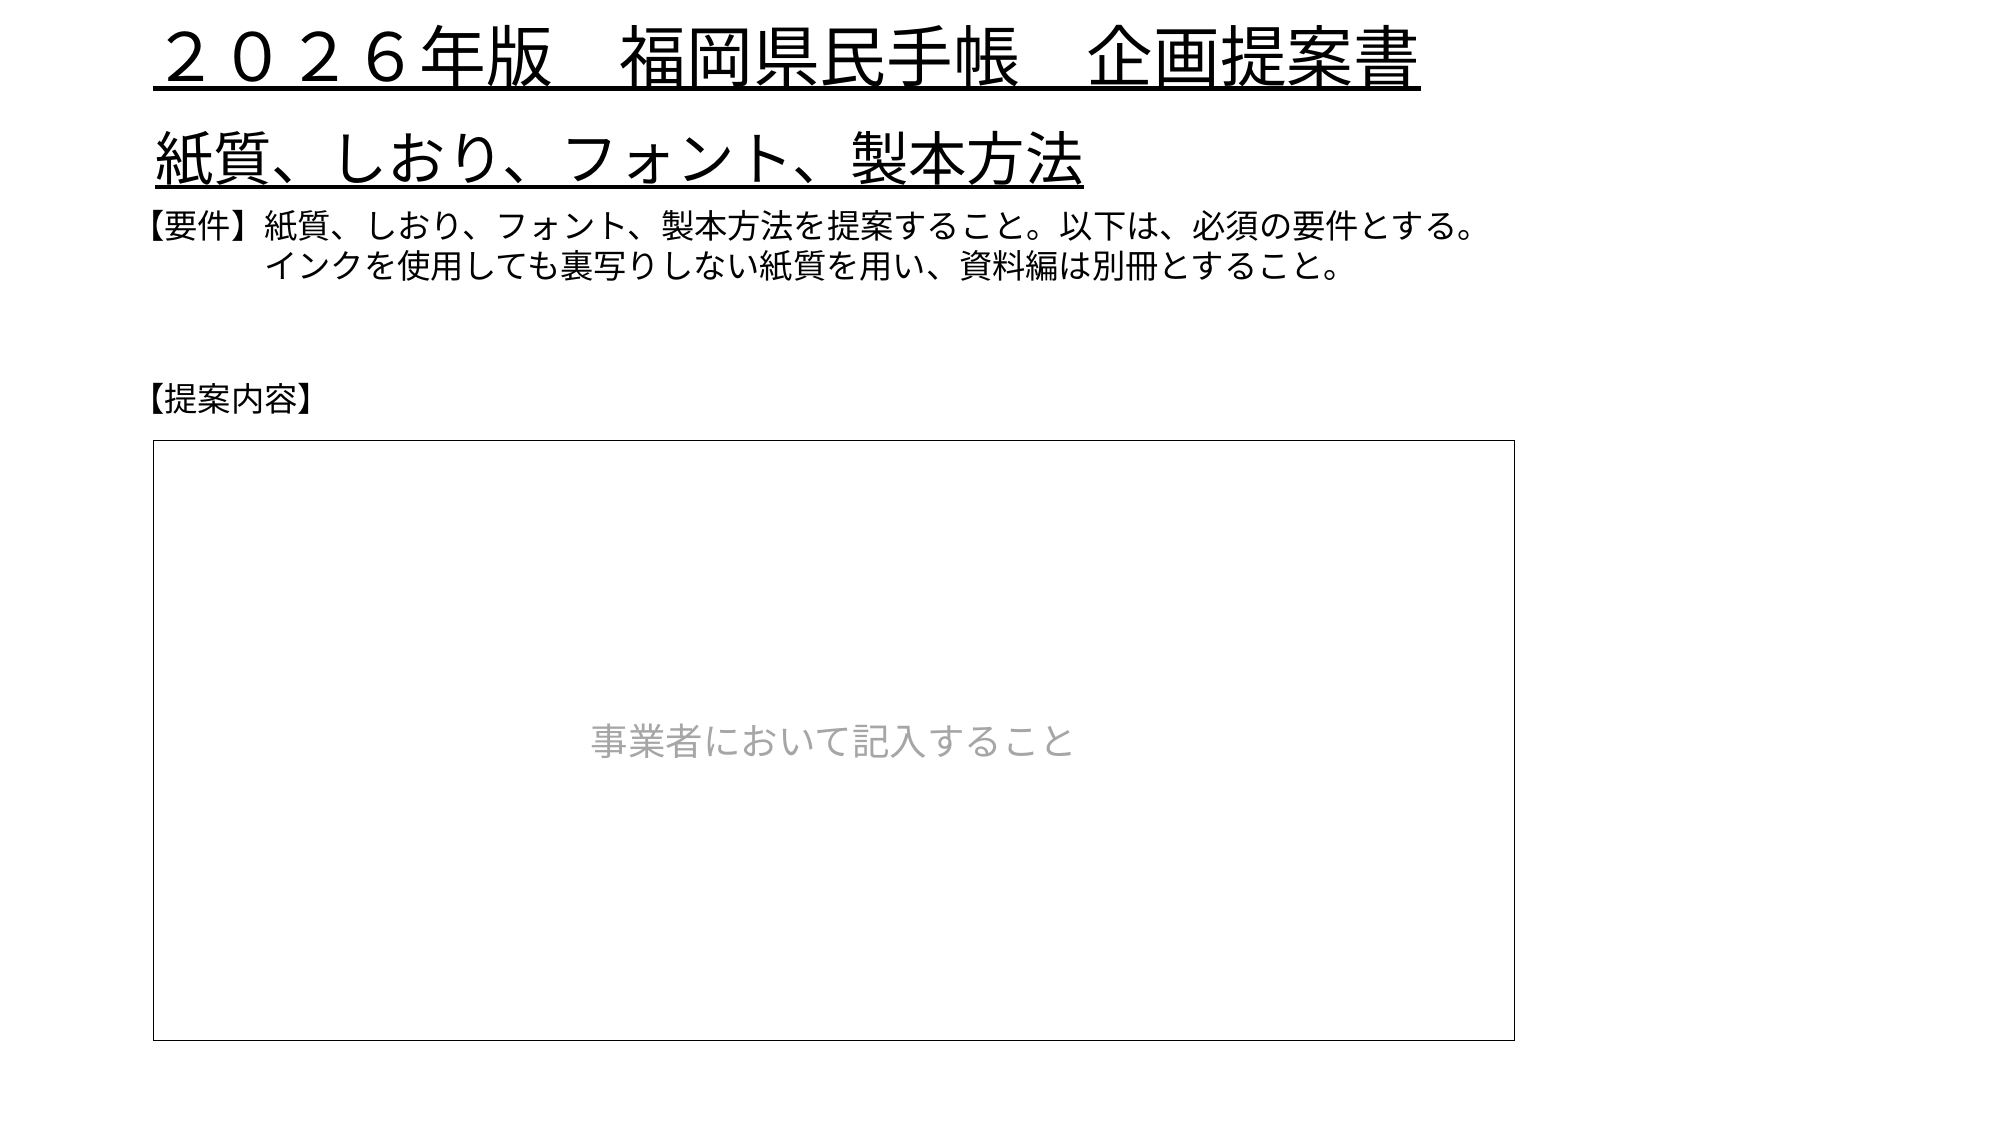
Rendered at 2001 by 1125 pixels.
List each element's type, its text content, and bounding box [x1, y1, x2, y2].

text_box 【提案内容】 [116, 355, 1860, 441]
text_box 【要件】紙質、しおり、フォント、製本方法を提案すること。以下は、必須の要件とする。 インクを使用しても裏写りしない紙質を用い、資料編は別冊とすること。 [116, 197, 1860, 290]
subtitle 紙質、しおり、フォント、製本方法 [140, 129, 1457, 194]
title ２０２６年版 福岡県民手帳 企画提案書 [137, 11, 1531, 108]
text_box 事業者において記入すること [153, 440, 1515, 1041]
